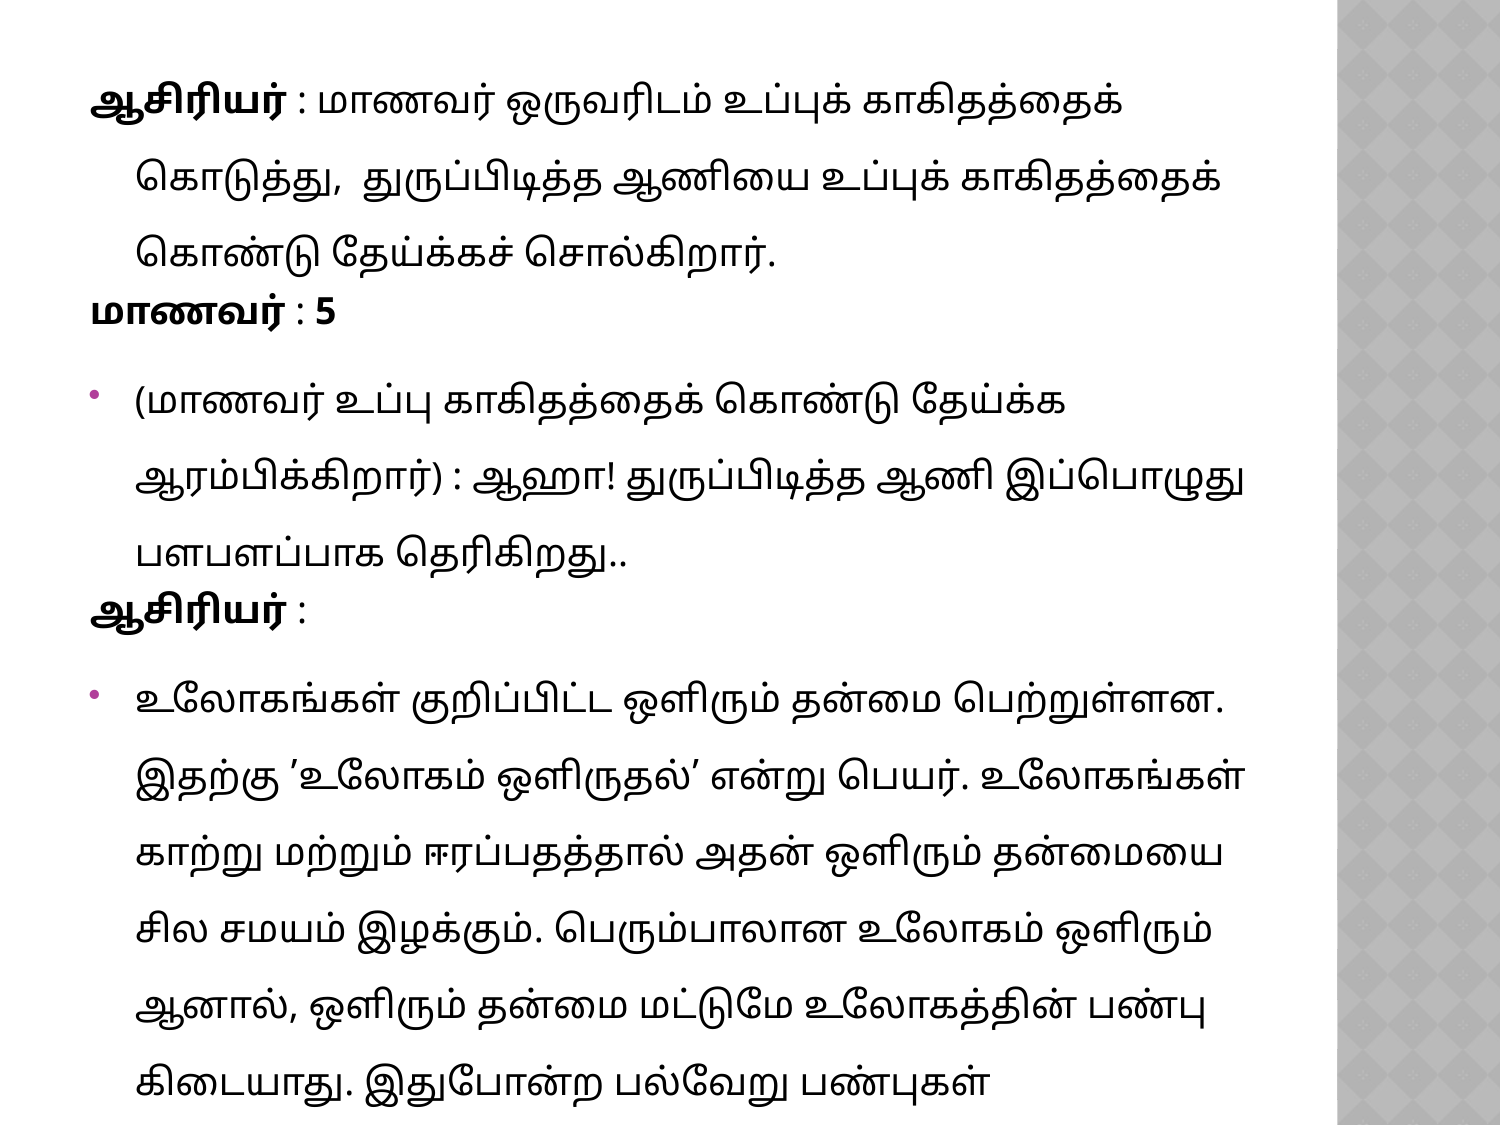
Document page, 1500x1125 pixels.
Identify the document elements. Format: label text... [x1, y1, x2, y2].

list ஆசிரியர் : மாணவர் ஒருவரிடம் உப்புக் காகிதத்தைக் கொடுத்து, துருப்பிடித்த ஆணியை உப்புக் காகிதத்தைக் கொண்டு தேய்க்கச் சொல்கிறார். மாணவர் : 5 (மாணவர் உப்பு காகிதத்தைக் கொண்டு தேய்க்க ஆரம்பிக்கிறார்) : ஆஹா! துருப்பிடித்த ஆணி இப்பொழுது பளபளப்பாக தெரிகிறது.. ஆசிரியர் : உலோகங்கள் குறிப்பிட்ட ஒளிரும் தன்மை பெற்றுள்ளன. இதற்கு ’உலோகம் ஒளிருதல்’ என்று பெயர். உலோகங்கள் காற்று மற்றும் ஈரப்பதத்தால் அதன் ஒளிரும் தன்மையை சில சமயம் இழக்கும். பெரும்பாலான உலோகம் ஒளிரும் ஆனால், ஒளிரும் தன்மை மட்டுமே உலோகத்தின் பண்பு கிடையாது. இதுபோன்ற பல்வேறு பண்புகள் கொண்டவற்றை நாம் பார்க்கும் போது அது உலோகம் என்ற முடிவுக்கு வருகிறோம். [75, 37, 1300, 1125]
